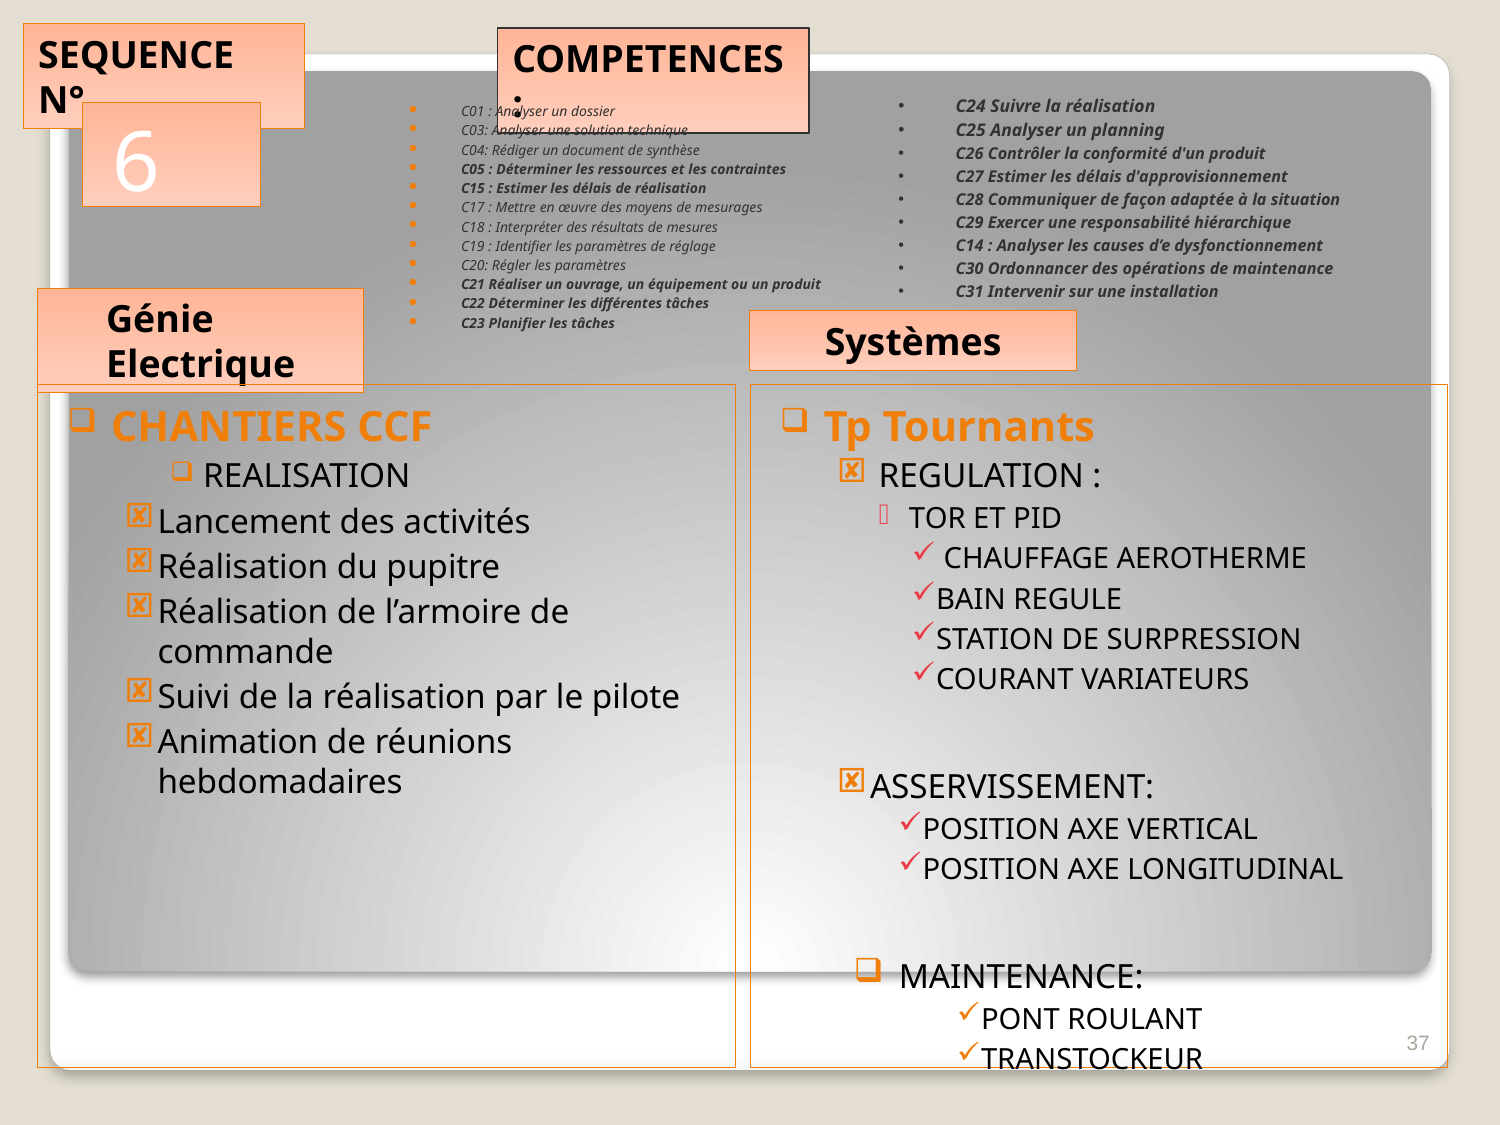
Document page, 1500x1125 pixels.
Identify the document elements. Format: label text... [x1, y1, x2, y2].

list 6 [82, 102, 261, 207]
list CHANTIERS CCF REALISATION Lancement des activités Réalisation du pupitre Réalisation de l’armoire de commande Suivi de la réalisation par le pilote Animation de réunions hebdomadaires [37, 384, 736, 1068]
list C01 : Analyser un dossier C03: Analyser une solution technique C04: Rédiger un document de synthèse C05 : Déterminer les ressources et les contraintes C15 : Estimer les délais de réalisation C17 : Mettre en œuvre des moyens de mesurages C18 : Interpréter des résultats de mesures C19 : Identifier les paramètres de réglage C20: Régler les paramètres C21 Réaliser un ouvrage, un équipement ou un produit C22 Déterminer les différentes tâches C23 Planifier les tâches [378, 87, 899, 340]
list Tp Tournants REGULATION : TOR ET PID CHAUFFAGE AEROTHERME BAIN REGULE STATION DE SURPRESSION COURANT VARIATEURS ASSERVISSEMENT: POSITION AXE VERTICAL POSITION AXE LONGITUDINAL MAINTENANCE: PONT ROULANT TRANSTOCKEUR [750, 384, 1448, 1068]
text_box C24 Suivre la réalisation C25 Analyser un planning C26 Contrôler la conformité d'un produit C27 Estimer les délais d'approvisionnement C28 Communiquer de façon adaptée à la situation C29 Exercer une responsabilité hiérarchique C14 : Analyser les causes d’e dysfonctionnement C30 Ordonnancer des opérations de maintenance C31 Intervenir sur une installation [883, 87, 1463, 311]
slide_number 37 [1369, 1002, 1445, 1063]
